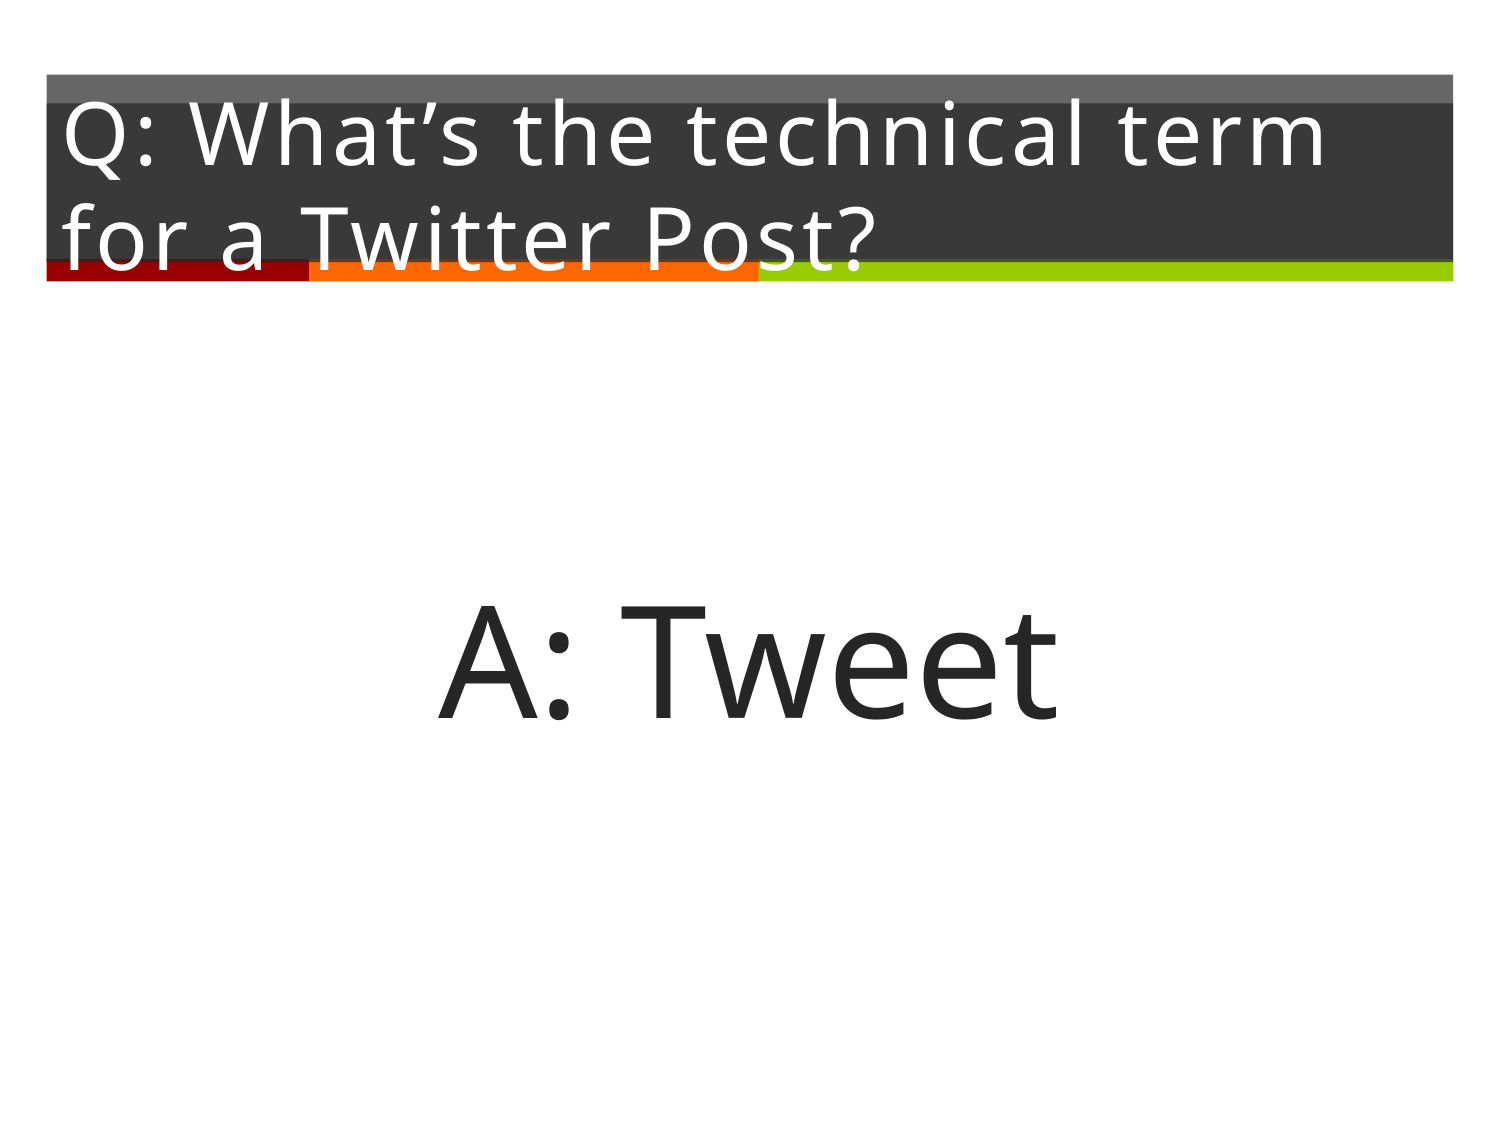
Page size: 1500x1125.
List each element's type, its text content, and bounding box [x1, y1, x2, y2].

title Q: What’s the technical term for a Twitter Post? [46, 103, 1454, 263]
list A: Tweet [46, 306, 1454, 1005]
